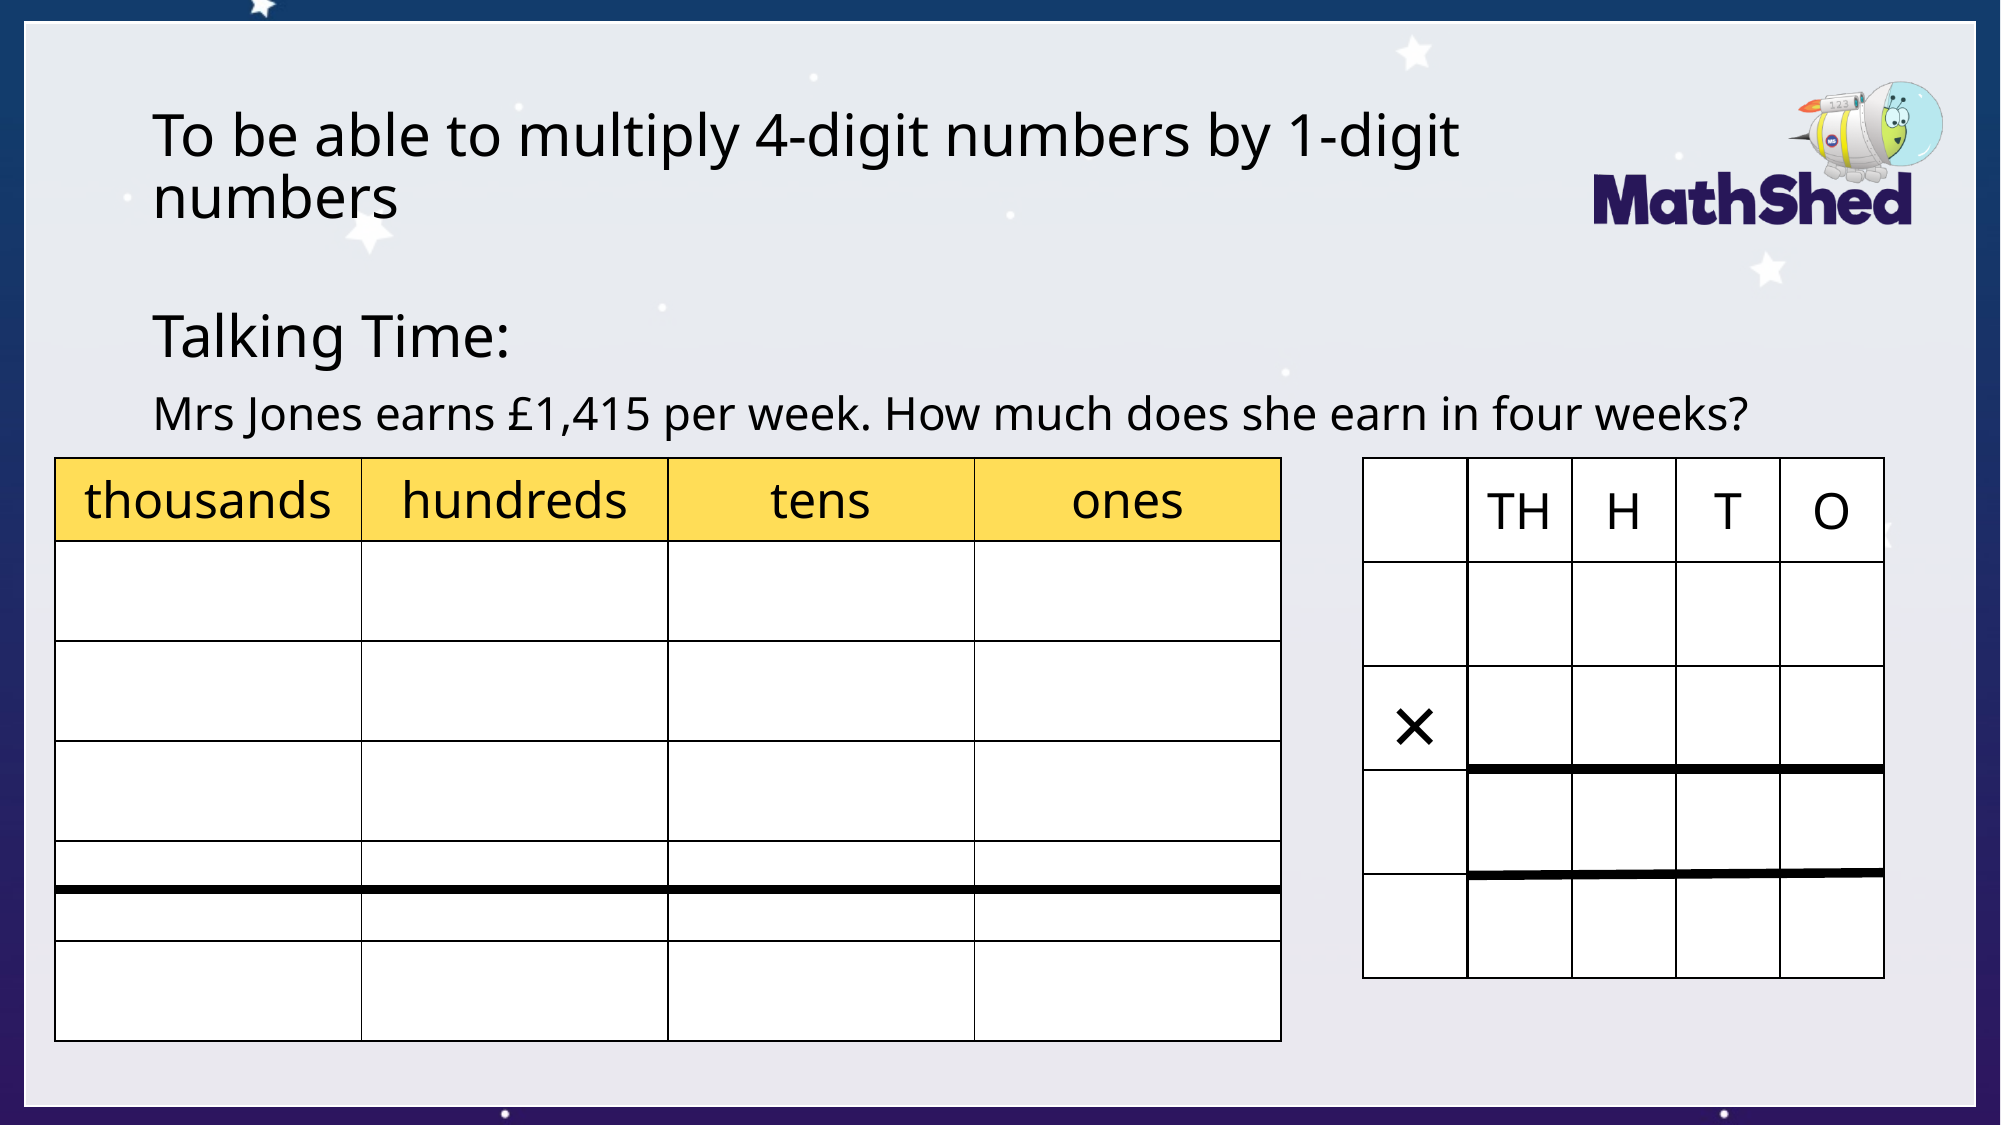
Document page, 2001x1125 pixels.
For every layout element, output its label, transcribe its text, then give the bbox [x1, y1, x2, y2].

text_box [1467, 665, 1571, 764]
table_cell [669, 842, 974, 885]
table_cell [362, 842, 667, 885]
table_cell [362, 742, 667, 840]
table_cell [975, 642, 1280, 740]
text_box [1362, 769, 1467, 873]
picture [0, 0, 2001, 1125]
table_cell [669, 542, 974, 640]
text_box [1571, 561, 1675, 665]
table_cell [56, 842, 361, 885]
table_cell [669, 942, 974, 1040]
text_box 1 [1467, 880, 1571, 979]
list Talking Time: Mrs Jones earns £1,415 per week. How much does she earn in four weeks? c [137, 299, 1863, 1014]
table_cell [56, 542, 361, 640]
table_cell [362, 642, 667, 740]
table_header ones [975, 459, 1280, 540]
text_box 0 [1675, 774, 1779, 869]
table_cell [669, 894, 974, 940]
table_cell [56, 894, 361, 940]
table_cell [975, 742, 1280, 840]
table_cell [56, 642, 361, 740]
text_box 0 [1675, 879, 1779, 979]
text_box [1467, 872, 1885, 876]
text_box × [1362, 665, 1467, 769]
table_cell [975, 942, 1280, 1040]
table_cell [362, 894, 667, 940]
table_cell [56, 942, 361, 1040]
text_box T [1675, 457, 1779, 561]
text_box [1364, 872, 1470, 978]
text_box [1467, 561, 1571, 665]
text_box [1779, 561, 1885, 665]
table_cell [975, 842, 1280, 885]
text_box [1571, 665, 1675, 764]
table_cell [56, 742, 361, 840]
text_box 9 [1779, 769, 1885, 868]
table_cell [669, 742, 974, 840]
text_box H [1571, 457, 1675, 561]
text_box TH [1467, 457, 1571, 561]
text_box [1362, 561, 1467, 665]
text_box 0 [1571, 879, 1675, 979]
text_box [1779, 878, 1885, 979]
table_header tens [669, 459, 974, 540]
text_box [1779, 665, 1885, 768]
text_box [1362, 457, 1467, 561]
table_cell [362, 942, 667, 1040]
text_box [1675, 561, 1779, 665]
text_box [1675, 665, 1779, 764]
table_cell [975, 894, 1280, 940]
text_box O [1779, 457, 1885, 561]
title To be able to multiply 4-digit numbers by 1-digit numbers [137, 59, 1578, 278]
table_header hundreds [362, 459, 667, 540]
table_header thousands [56, 459, 361, 540]
table_cell [362, 542, 667, 640]
text_box 3 [1571, 774, 1675, 870]
table_cell [975, 542, 1280, 640]
table_cell [669, 642, 974, 740]
text_box [1496, 387, 1648, 457]
text_box 6 [1467, 769, 1571, 870]
